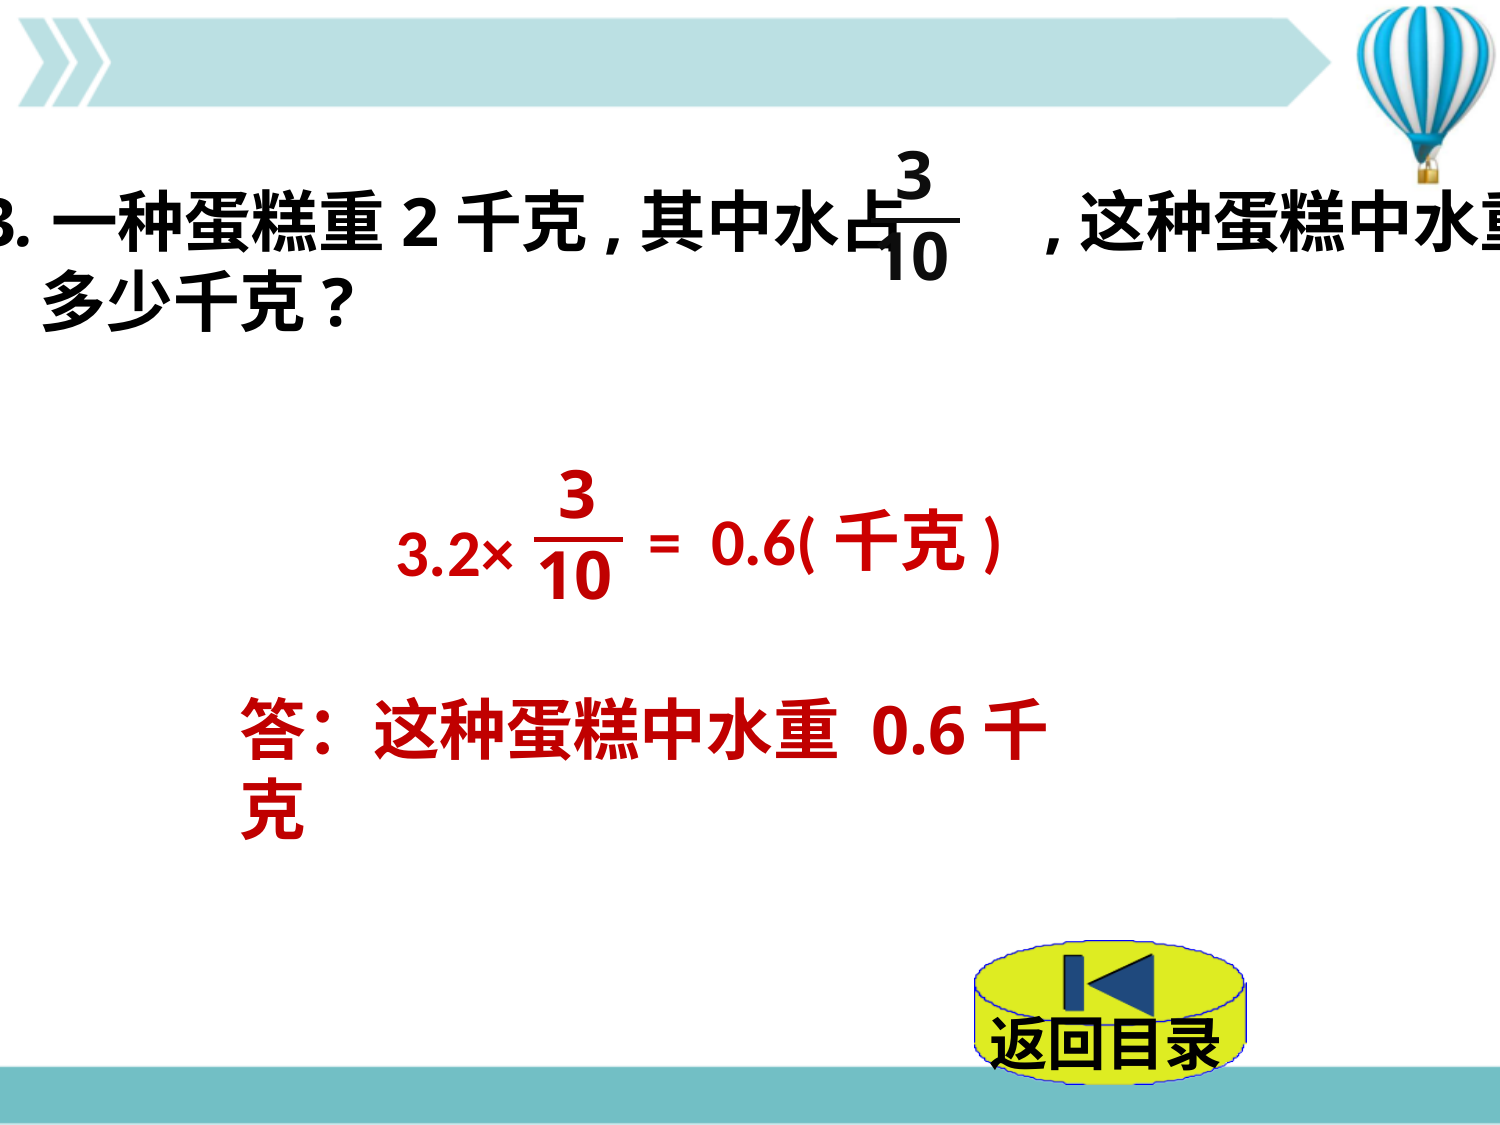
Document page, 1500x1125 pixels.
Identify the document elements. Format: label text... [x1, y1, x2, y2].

text_box 10 [521, 525, 628, 621]
text_box 3 [543, 444, 612, 525]
text_box 3.2× [381, 502, 530, 597]
text_box 10 [858, 206, 965, 302]
picture [0, 0, 1500, 172]
text_box 3.一种蛋糕重2千克,其中水占 ,这种蛋糕中水重 多少千克? [0, 172, 1500, 348]
picture [0, 348, 1500, 1125]
text_box 答：这种蛋糕中水重 0.6千克 [224, 680, 1128, 856]
text_box 3 [880, 125, 949, 206]
text_box = 0.6(千克) [633, 491, 1019, 587]
